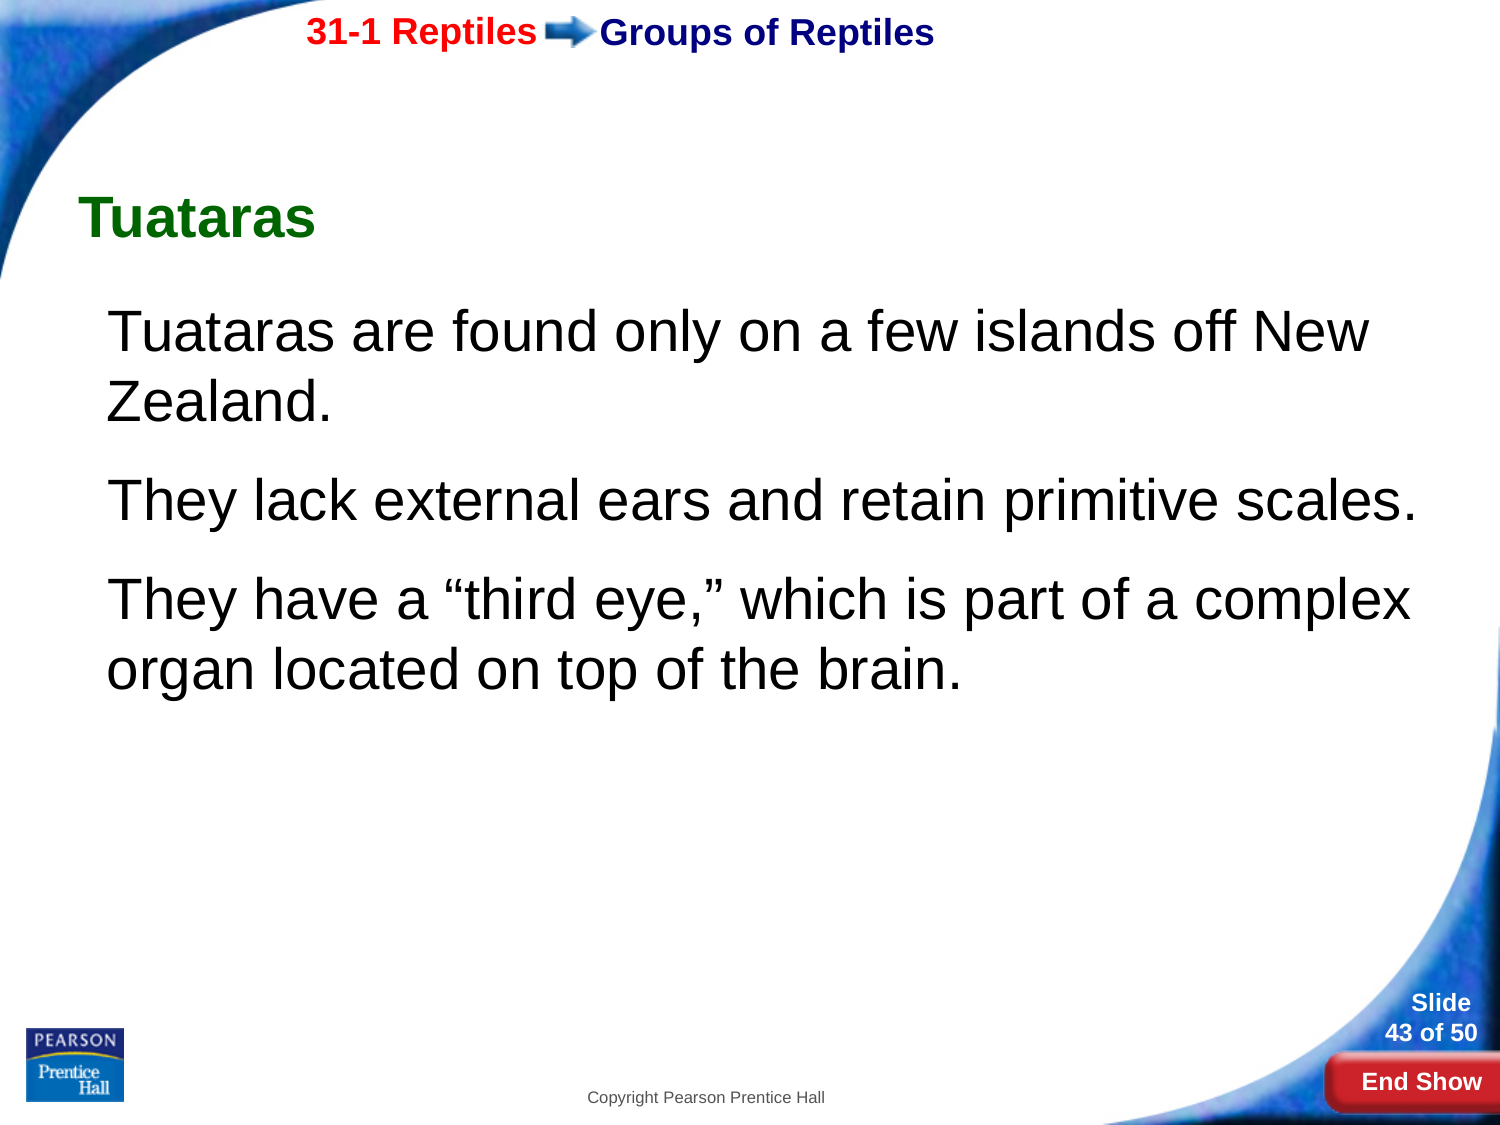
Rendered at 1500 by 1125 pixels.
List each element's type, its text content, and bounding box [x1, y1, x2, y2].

footer Copyright Pearson Prentice Hall [468, 1078, 945, 1105]
title Groups of Reptiles [584, 0, 1254, 76]
picture [0, 0, 1500, 1125]
list Tuataras Tuataras are found only on a few islands off New Zealand. They lack external ears and retain primitive scales. They have a “third eye,” which is part of a complex organ located on top of the brain. [44, 181, 1448, 993]
